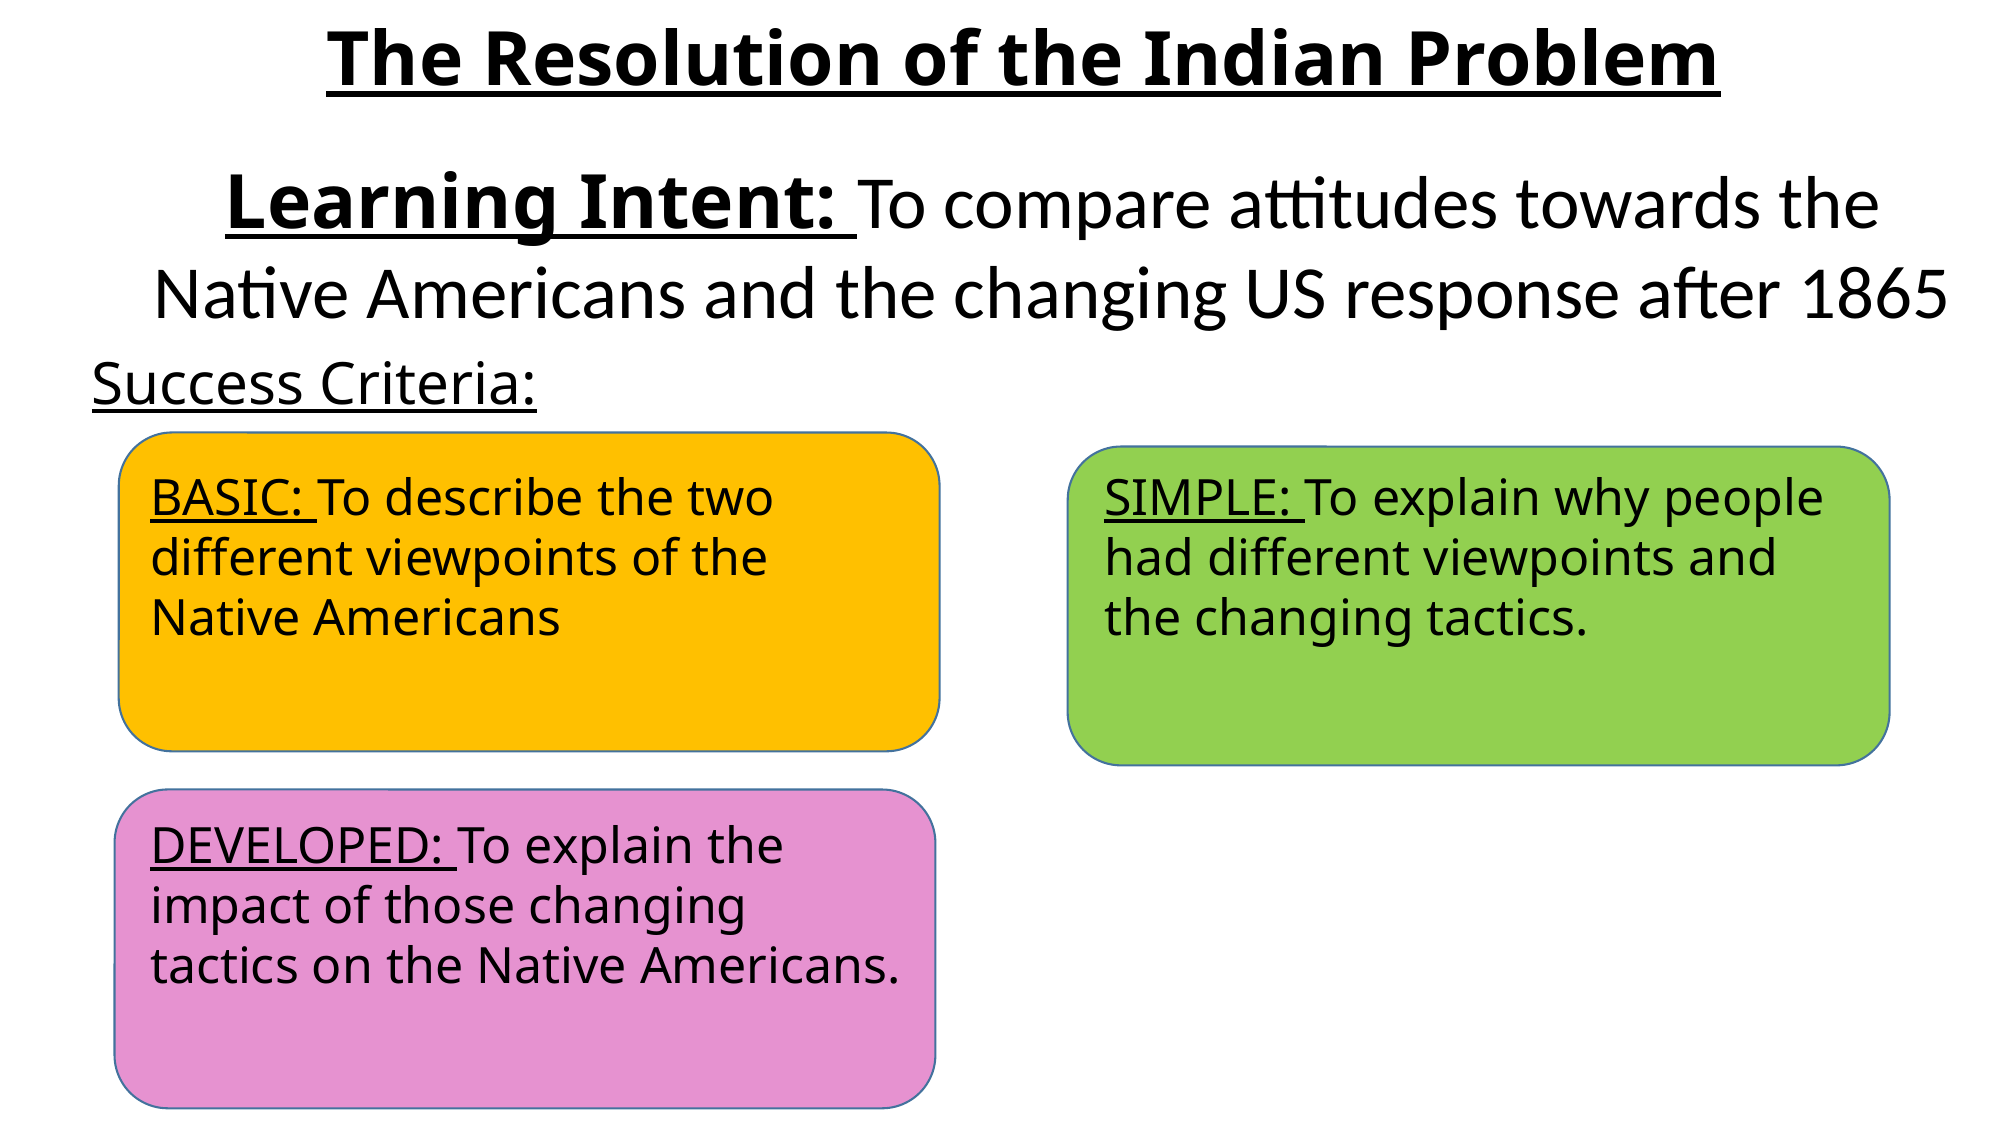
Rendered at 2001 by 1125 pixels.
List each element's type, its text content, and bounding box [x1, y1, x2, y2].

text_box Learning Intent: To compare attitudes towards the Native Americans and the changing US response after 1865 [106, 145, 2000, 341]
text_box Success Criteria: [77, 338, 633, 424]
text_box [117, 431, 941, 753]
text_box [1066, 445, 1891, 767]
text_box [113, 788, 937, 1110]
text_box BASIC: To describe the two different viewpoints of the Native Americans [135, 457, 922, 653]
text_box The Resolution of the Indian Problem [77, 3, 1971, 109]
text_box DEVELOPED: To explain the impact of those changing tactics on the Native Americans. [135, 805, 922, 1001]
text_box SIMPLE: To explain why people had different viewpoints and the changing tactics. [1089, 457, 1864, 653]
